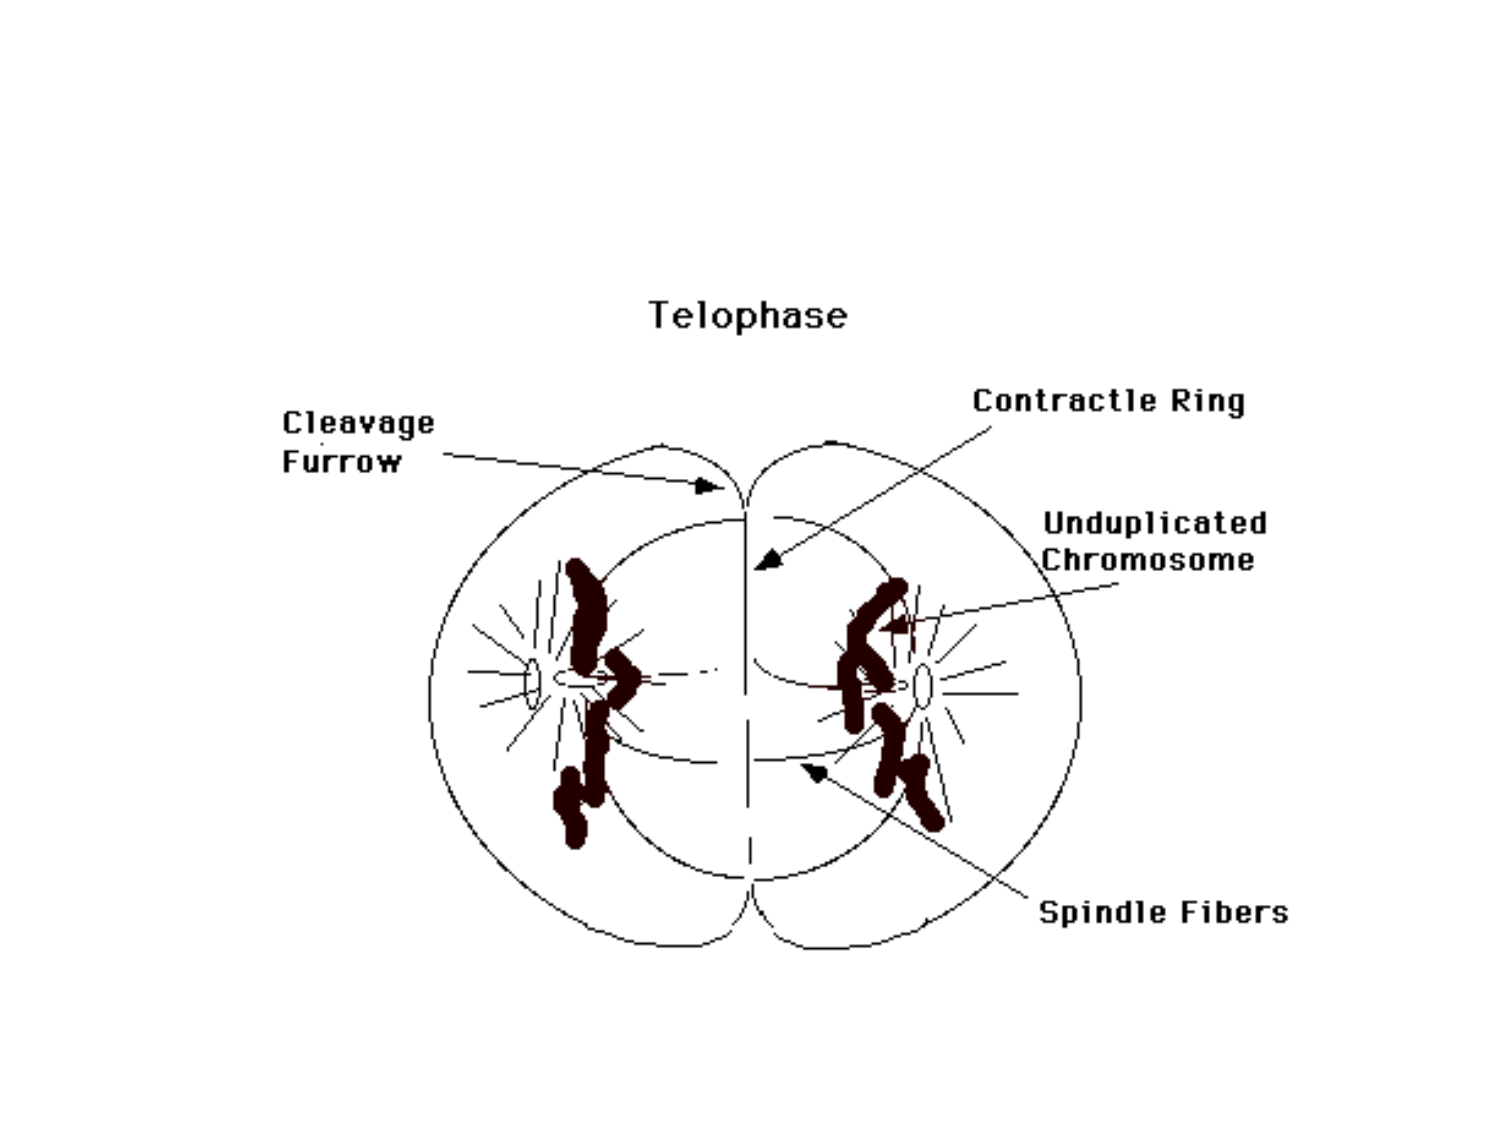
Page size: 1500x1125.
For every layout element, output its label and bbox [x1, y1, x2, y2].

picture [274, 287, 1303, 976]
